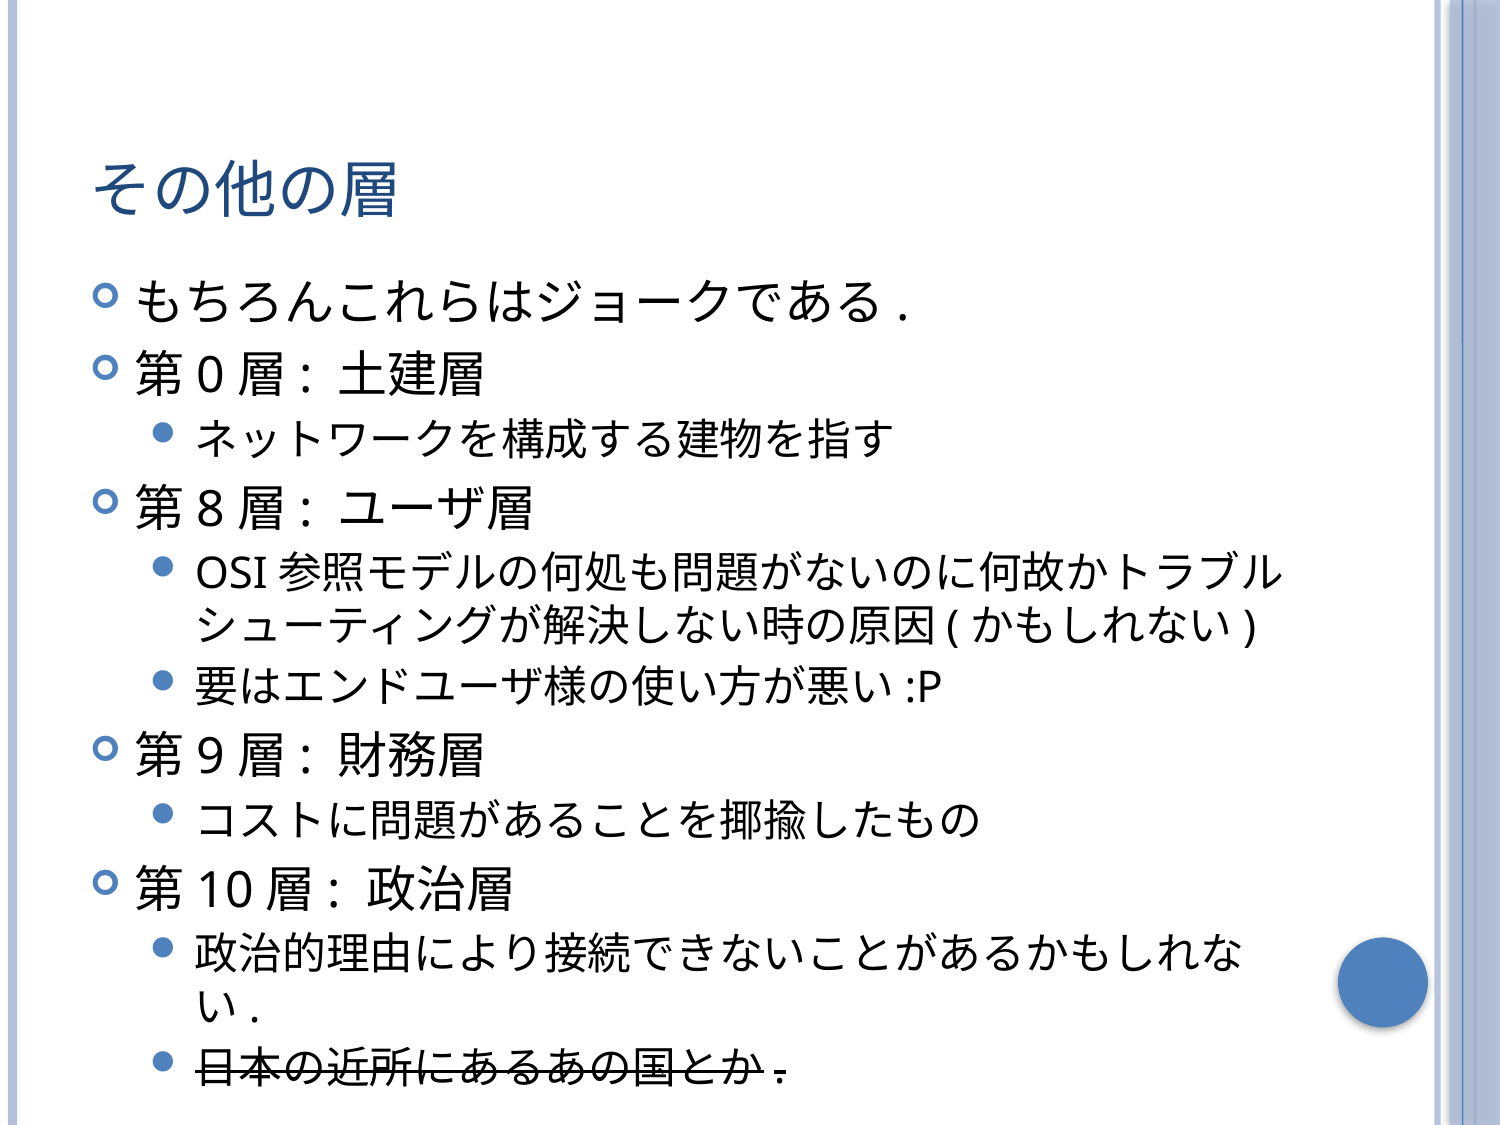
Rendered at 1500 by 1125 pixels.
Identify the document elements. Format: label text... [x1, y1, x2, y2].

title その他の層 [75, 45, 1300, 233]
list もちろんこれらはジョークである. 第0層: 土建層 ネットワークを構成する建物を指す 第8層: ユーザ層 OSI参照モデルの何処も問題がないのに何故かトラブルシューティングが解決しない時の原因(かもしれない) 要はエンドユーザ様の使い方が悪い:P 第9層: 財務層 コストに問題があることを揶揄したもの 第10層: 政治層 政治的理由により接続できないことがあるかもしれない. 日本の近所にあるあの国とか. [75, 262, 1300, 1062]
